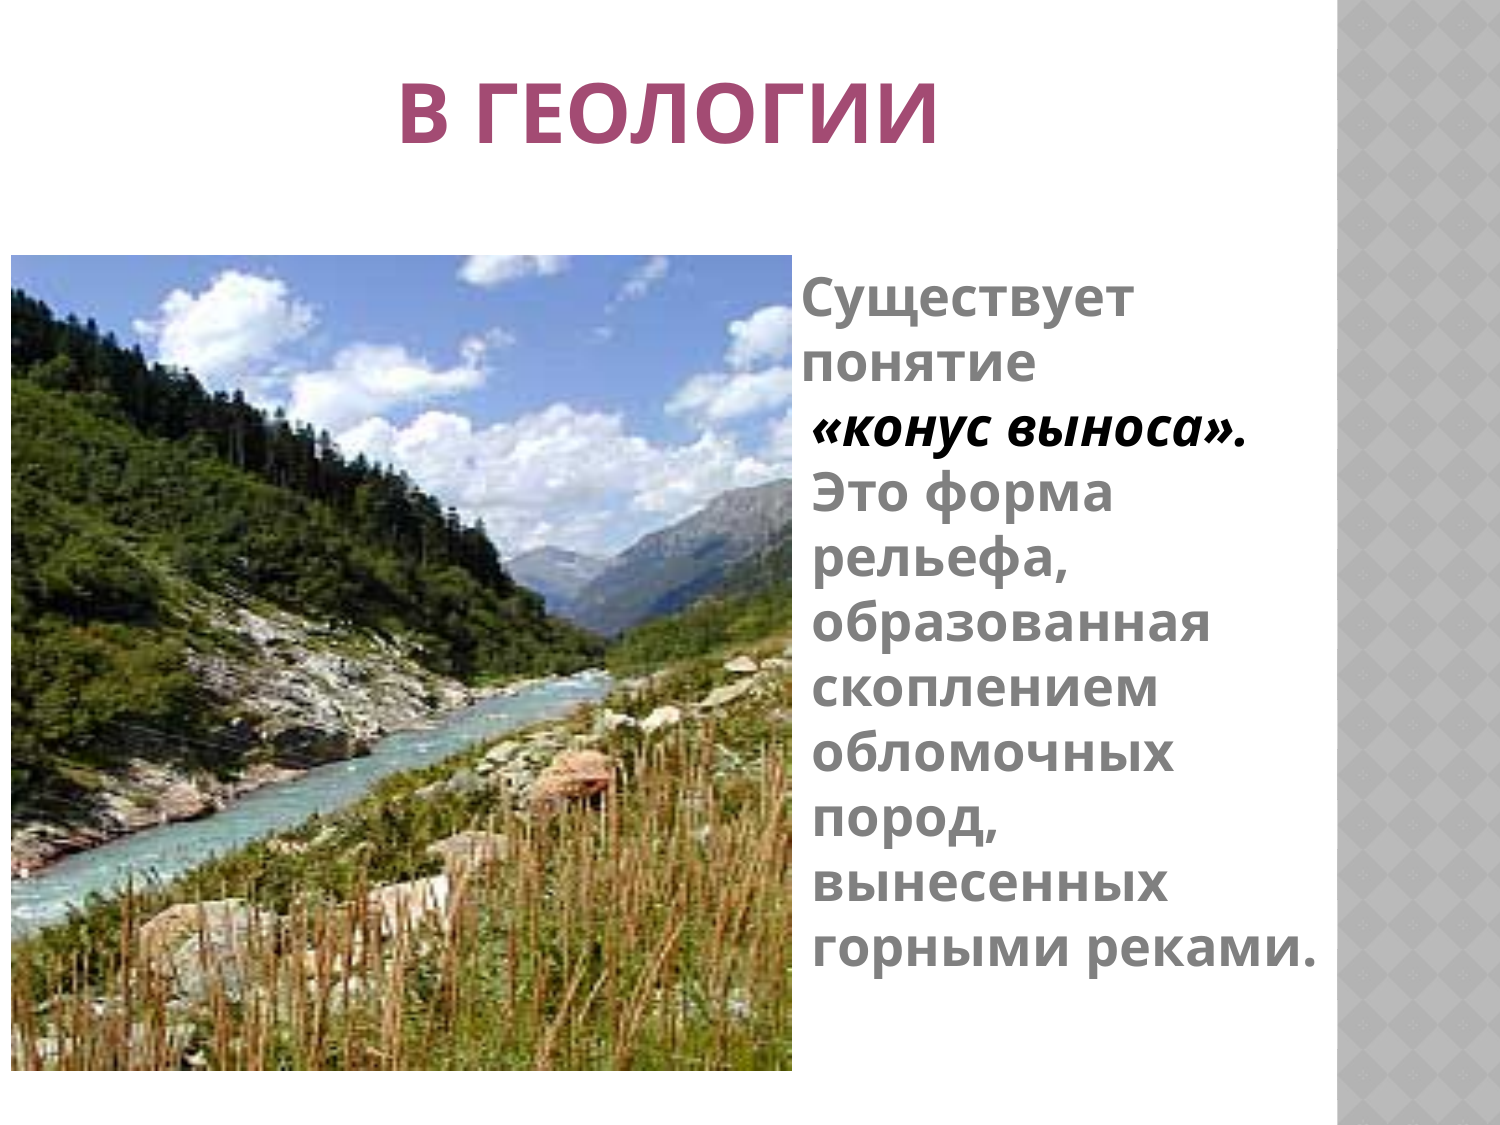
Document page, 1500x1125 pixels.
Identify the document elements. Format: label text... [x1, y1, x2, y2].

text_box В геологии [74, 52, 1263, 176]
text_box [51, 39, 1422, 214]
picture [11, 254, 792, 1071]
text_box «конус выноса». Это форма рельефа, образованная скоплением обломочных пород, вынесенных горными реками. [798, 385, 1372, 985]
text_box Существует понятие [794, 255, 1348, 385]
text_box [823, 489, 854, 705]
